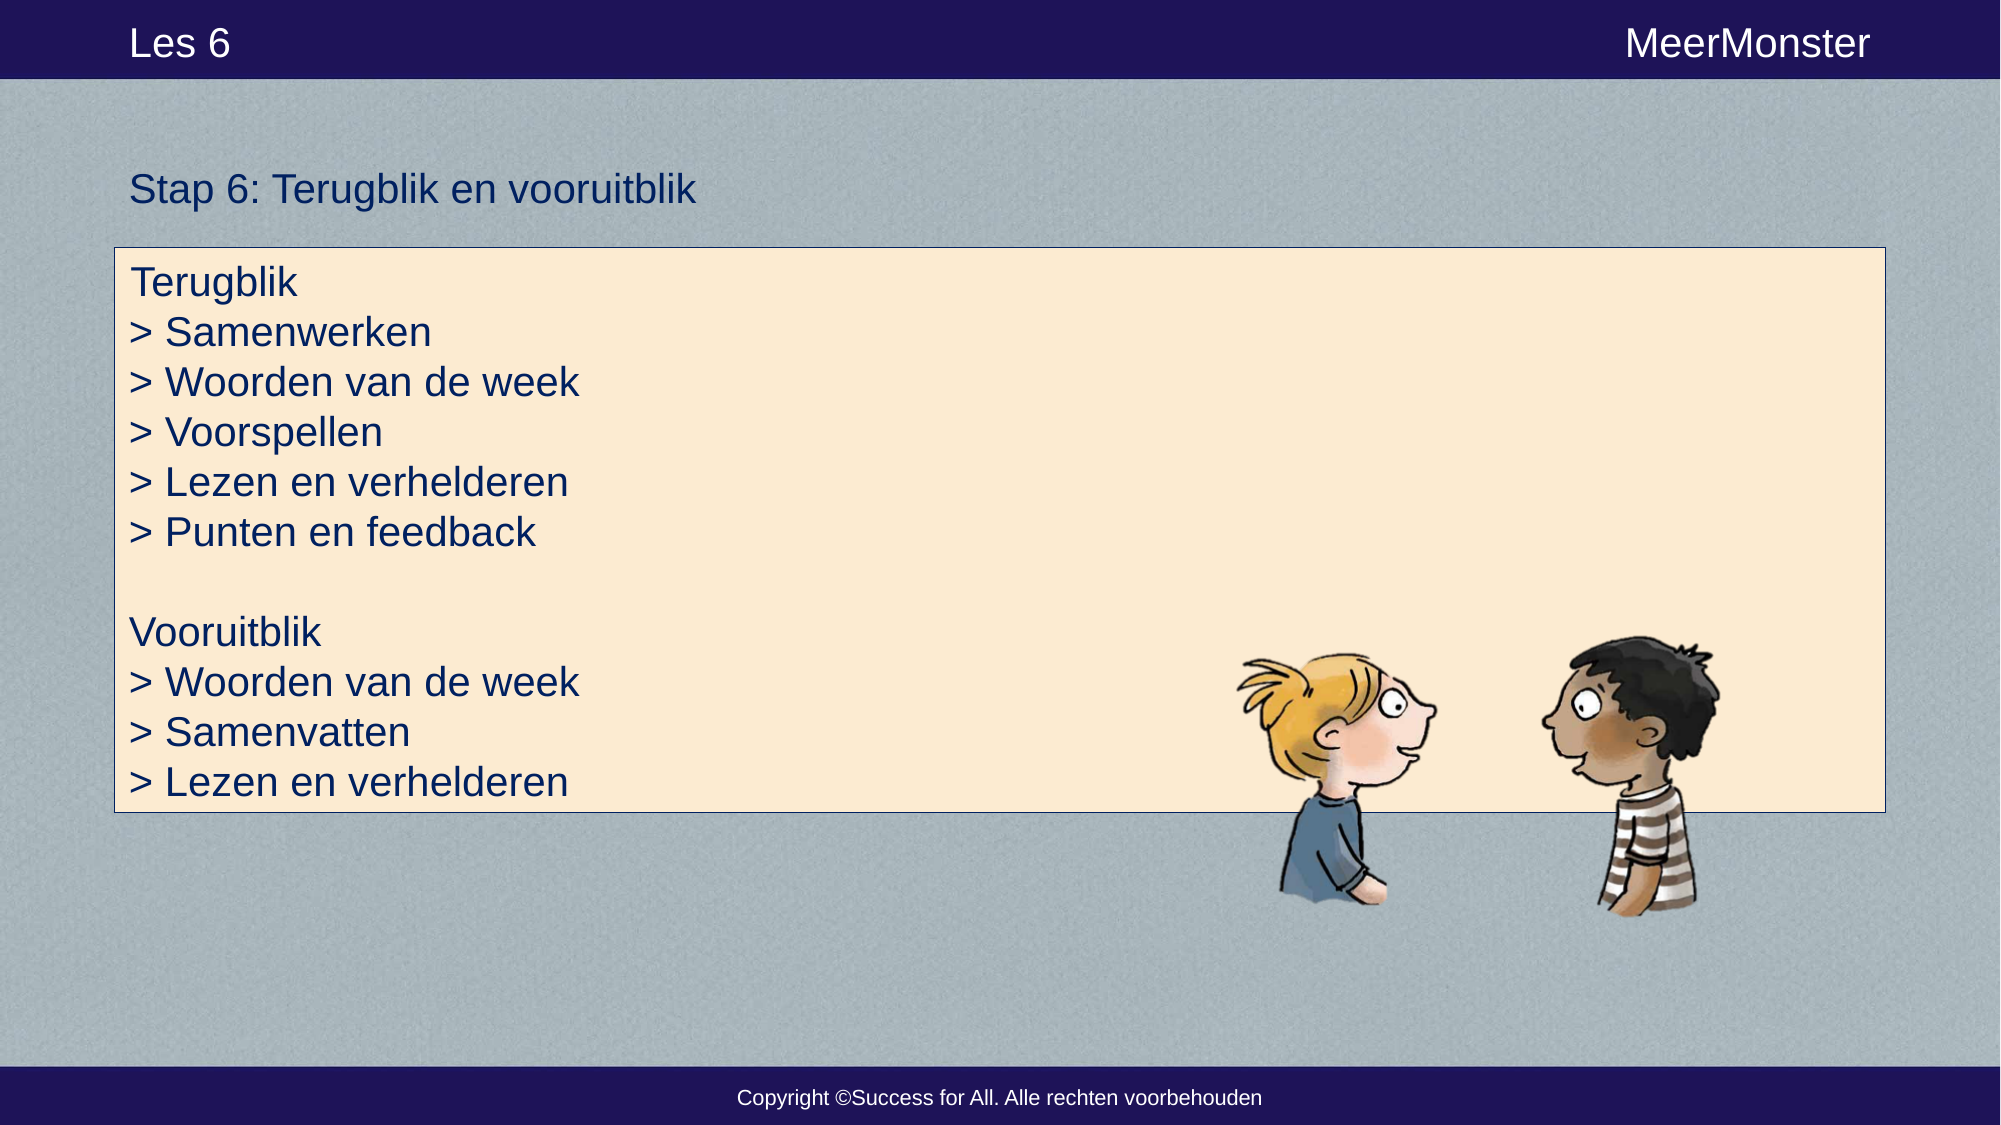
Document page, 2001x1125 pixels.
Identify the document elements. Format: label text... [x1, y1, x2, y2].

text_box Stap 6: Terugblik en vooruitblik [114, 154, 907, 220]
text_box MeerMonster [999, 8, 1886, 73]
text_box Copyright ©Success for All. Alle rechten voorbehouden [0, 1076, 2000, 1125]
text_box Les 6 [114, 8, 354, 73]
picture [0, 0, 2001, 1125]
text_box Terugblik > Samenwerken > Woorden van de week > Voorspellen > Lezen en verhelderen > Punten en feedback Vooruitblik > Woorden van de week > Samenvatten > Lezen en verhelderen [114, 247, 1886, 813]
